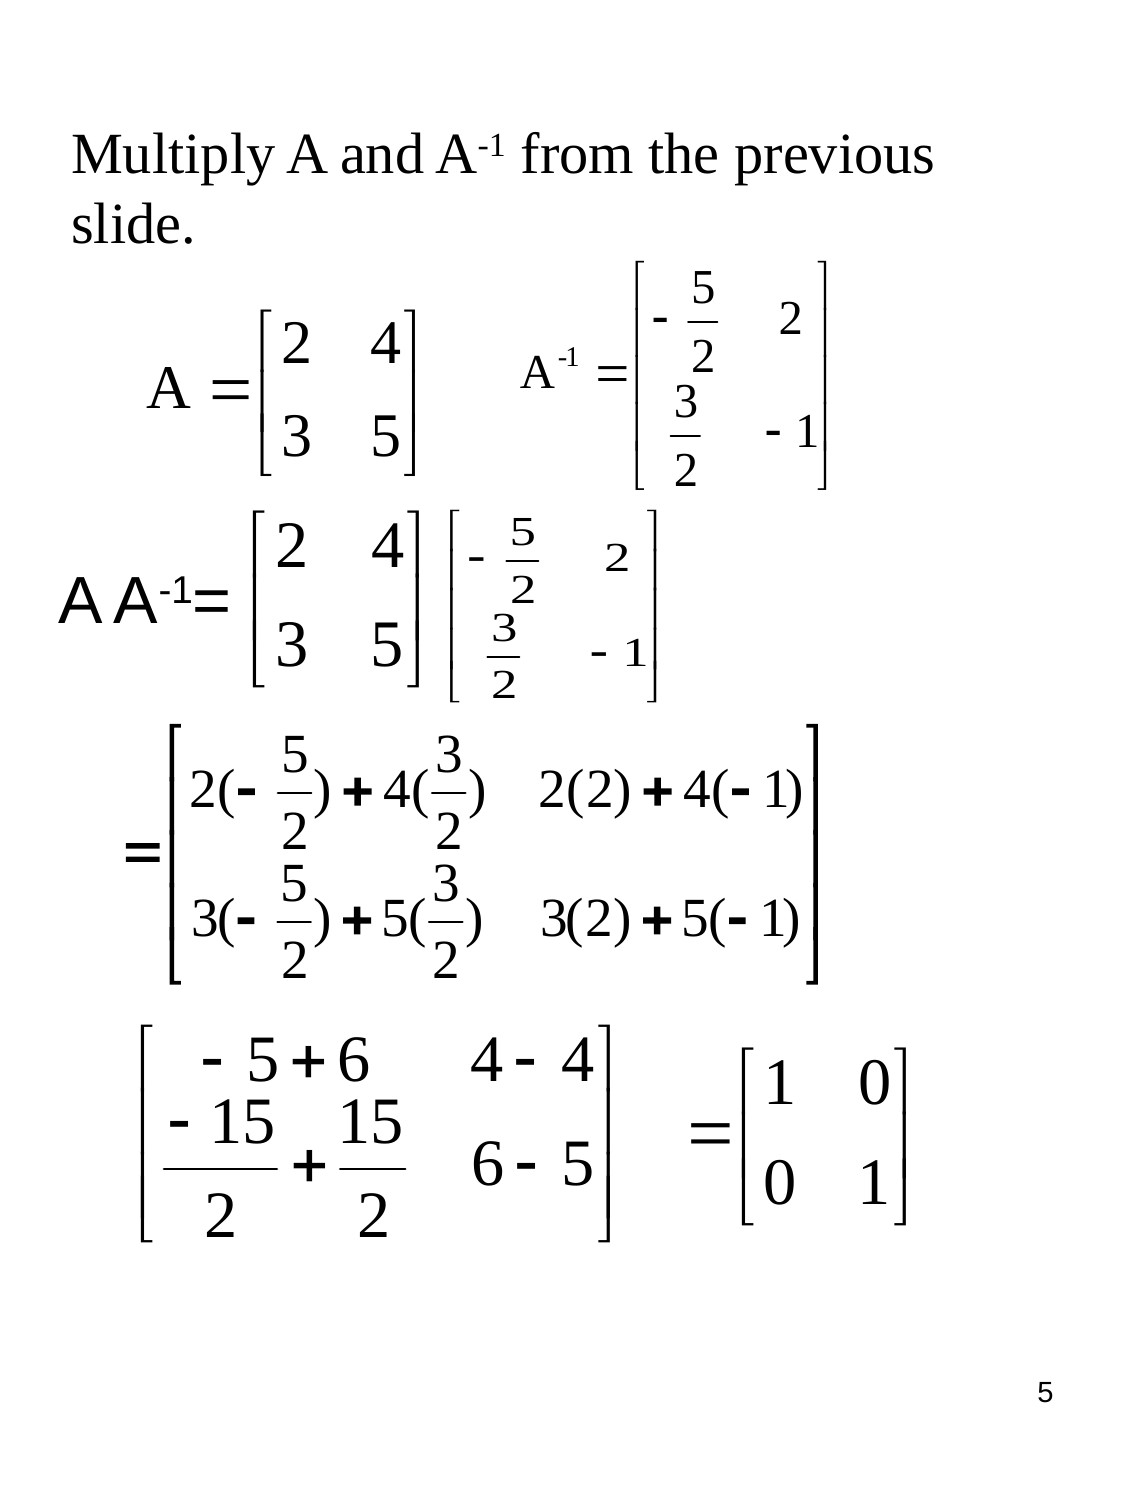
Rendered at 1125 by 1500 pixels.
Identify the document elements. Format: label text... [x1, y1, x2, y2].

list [512, 249, 846, 503]
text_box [112, 712, 840, 994]
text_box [674, 1037, 930, 1237]
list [237, 499, 436, 700]
text_box A A-1= [43, 549, 232, 645]
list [227, 573, 232, 610]
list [137, 299, 438, 487]
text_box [437, 499, 675, 710]
slide_number 5 [806, 1365, 1069, 1471]
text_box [124, 1012, 635, 1256]
title Multiply A and A-1 from the previous slide. [56, 60, 1069, 311]
